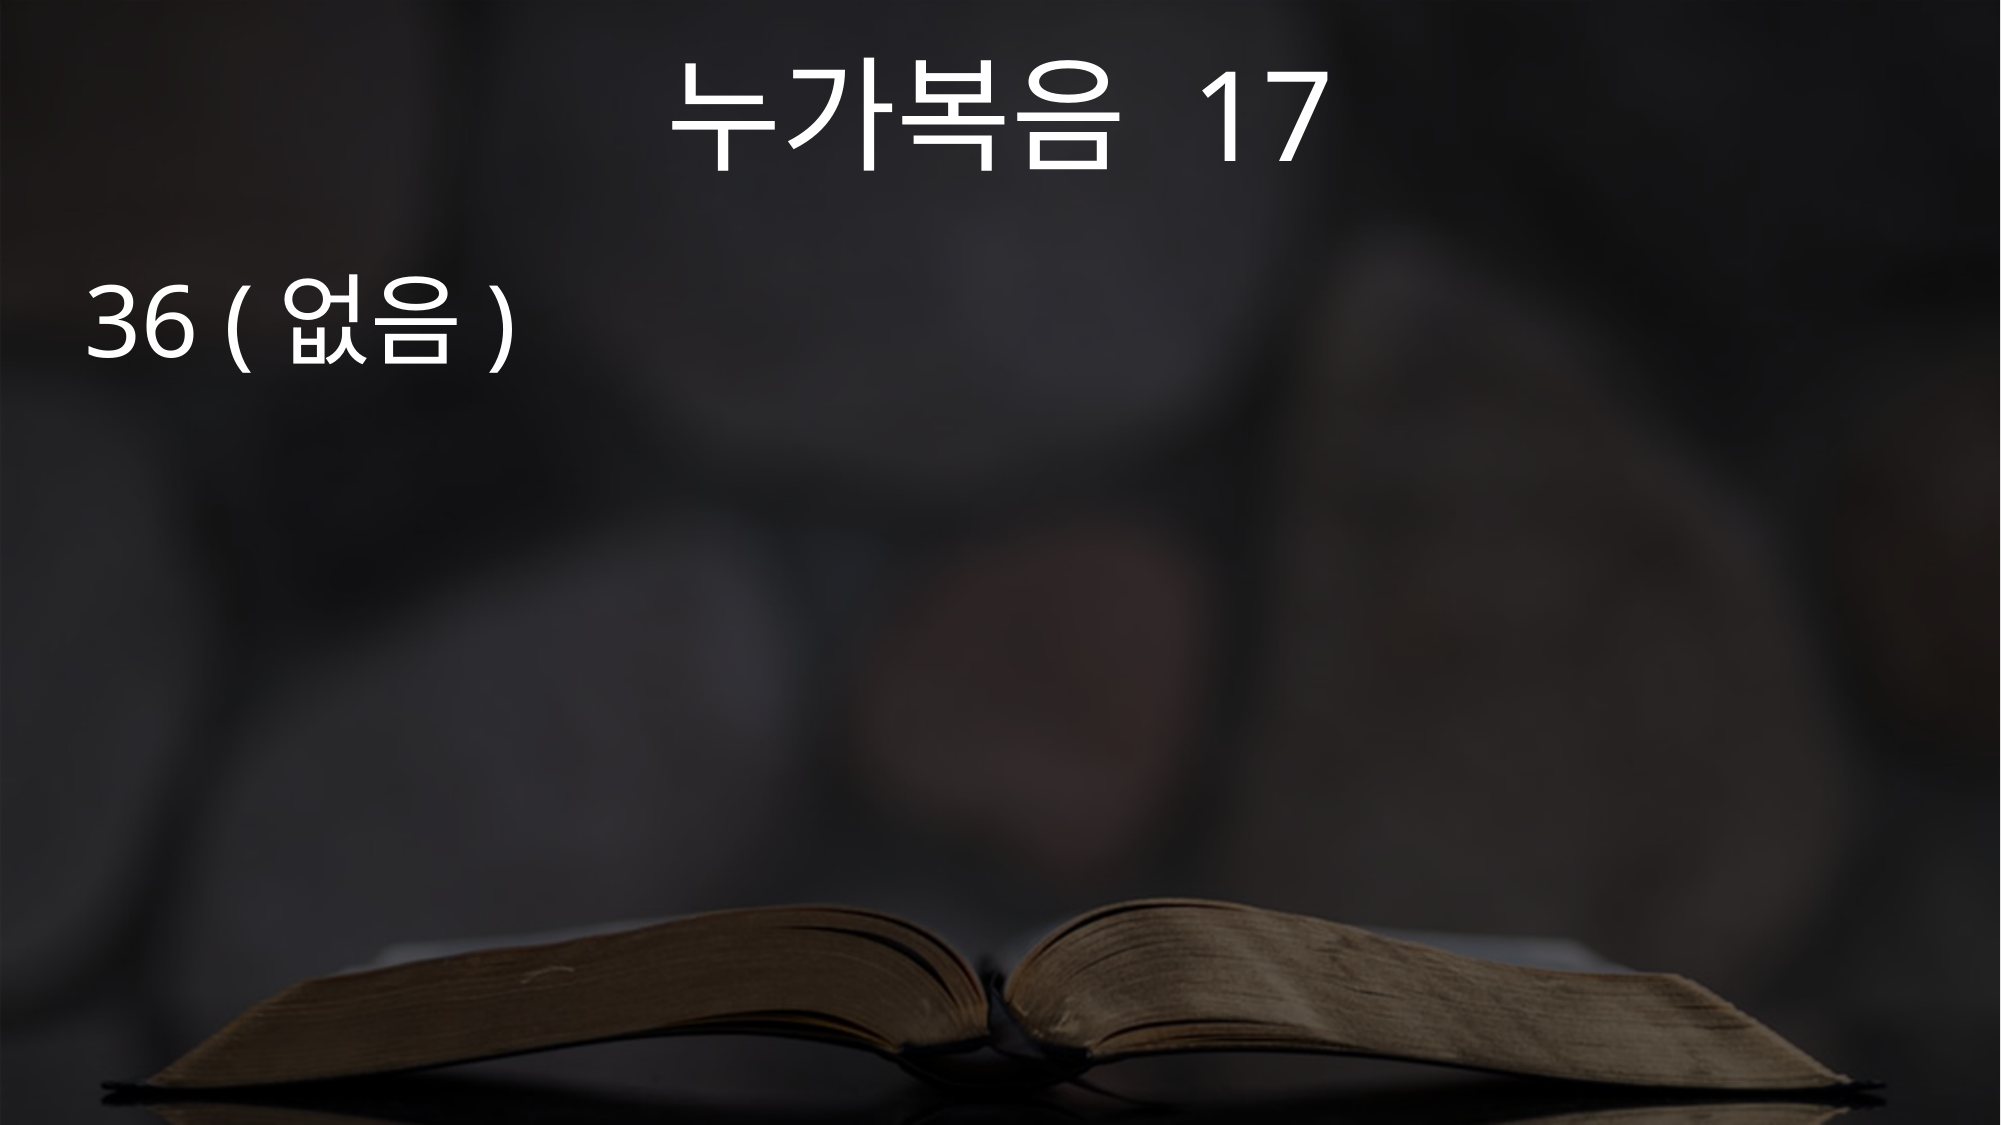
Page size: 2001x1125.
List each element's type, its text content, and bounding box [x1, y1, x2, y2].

list 36 (없음) [69, 263, 1953, 423]
picture [0, 0, 2001, 1125]
footer 누가복음 17 [0, 32, 2000, 192]
